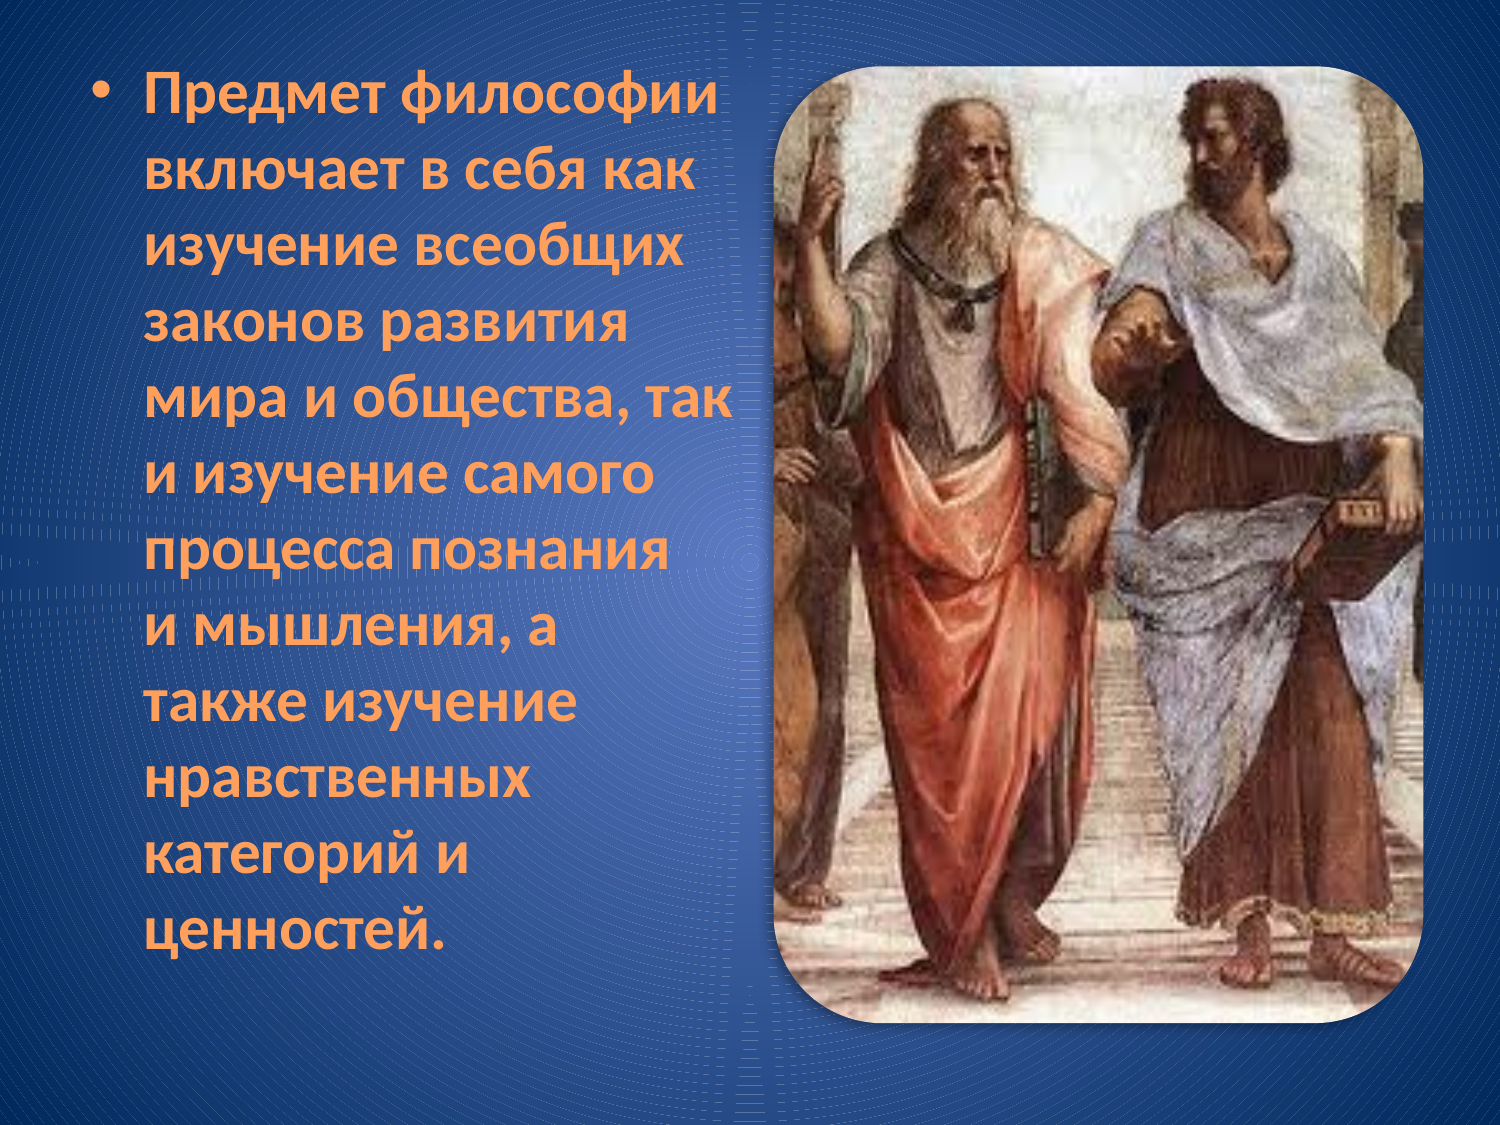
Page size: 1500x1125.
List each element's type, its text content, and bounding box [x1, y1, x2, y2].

picture [773, 66, 1424, 1024]
list Предмет философии включает в себя как изучение всеобщих законов развития мира и общества, так и изучение самого процесса познания и мышления, а также изучение нравственных категорий и ценностей. [74, 42, 751, 1071]
